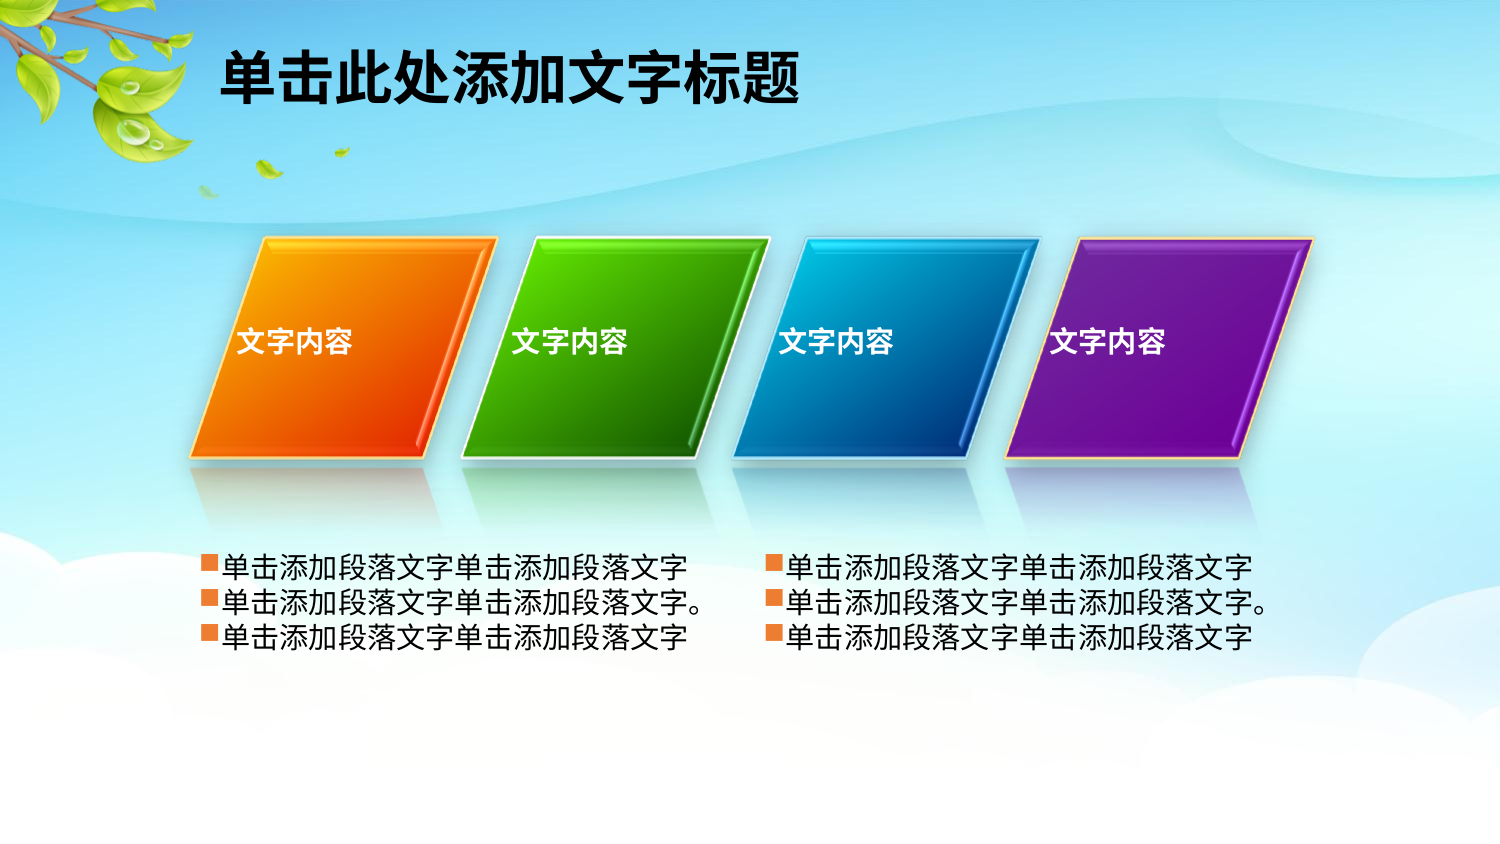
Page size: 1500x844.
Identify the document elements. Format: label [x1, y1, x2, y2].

text_box [692, 197, 1081, 731]
picture [0, 0, 1500, 844]
text_box [964, 197, 1353, 730]
text_box [422, 197, 692, 731]
text_box [149, 197, 422, 731]
